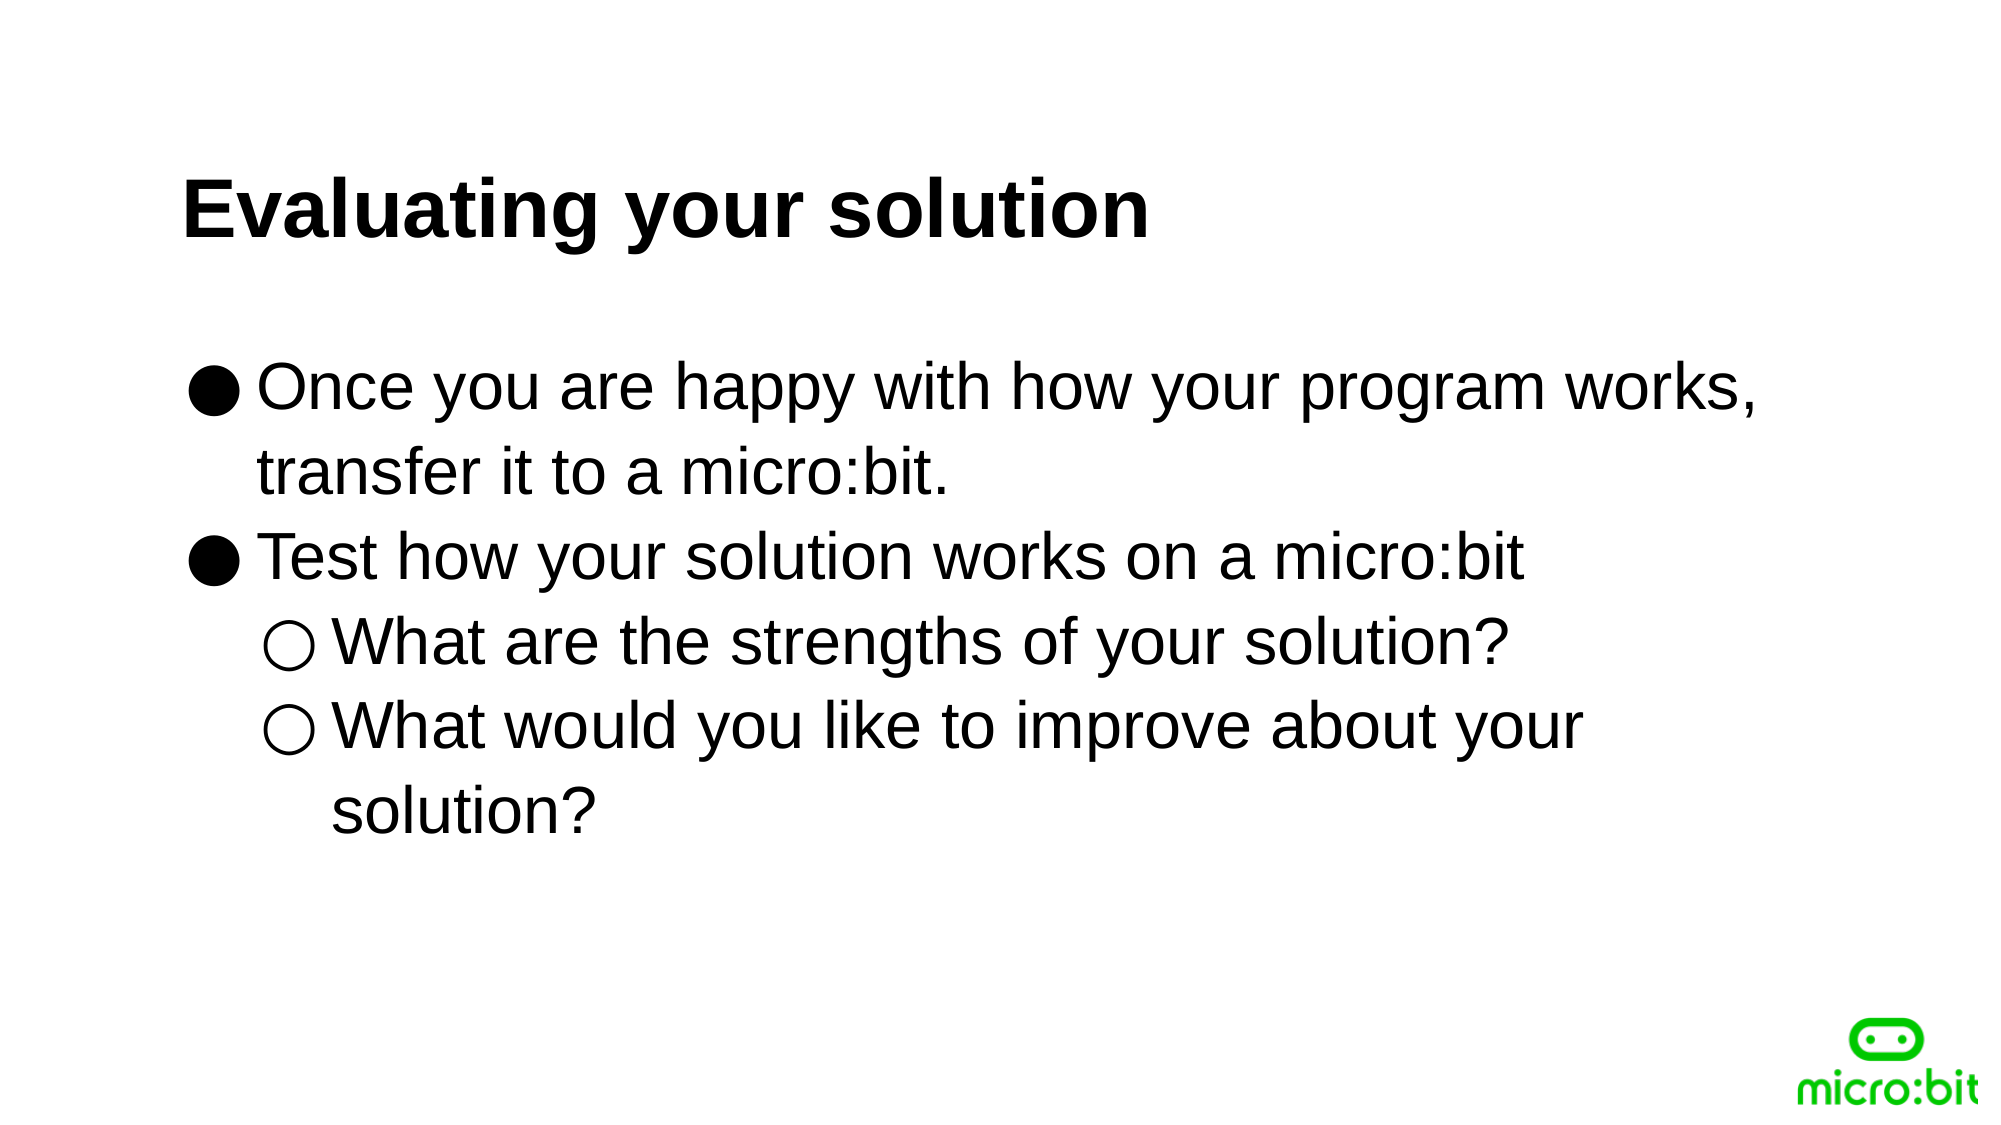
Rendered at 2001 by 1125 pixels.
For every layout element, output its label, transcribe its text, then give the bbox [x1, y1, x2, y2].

text_box Evaluating your solution Once you are happy with how your program works, transfer it to a micro:bit. Test how your solution works on a micro:bit What are the strengths of your solution? What would you like to improve about your solution? [166, 60, 1860, 884]
picture [1797, 1017, 1978, 1106]
